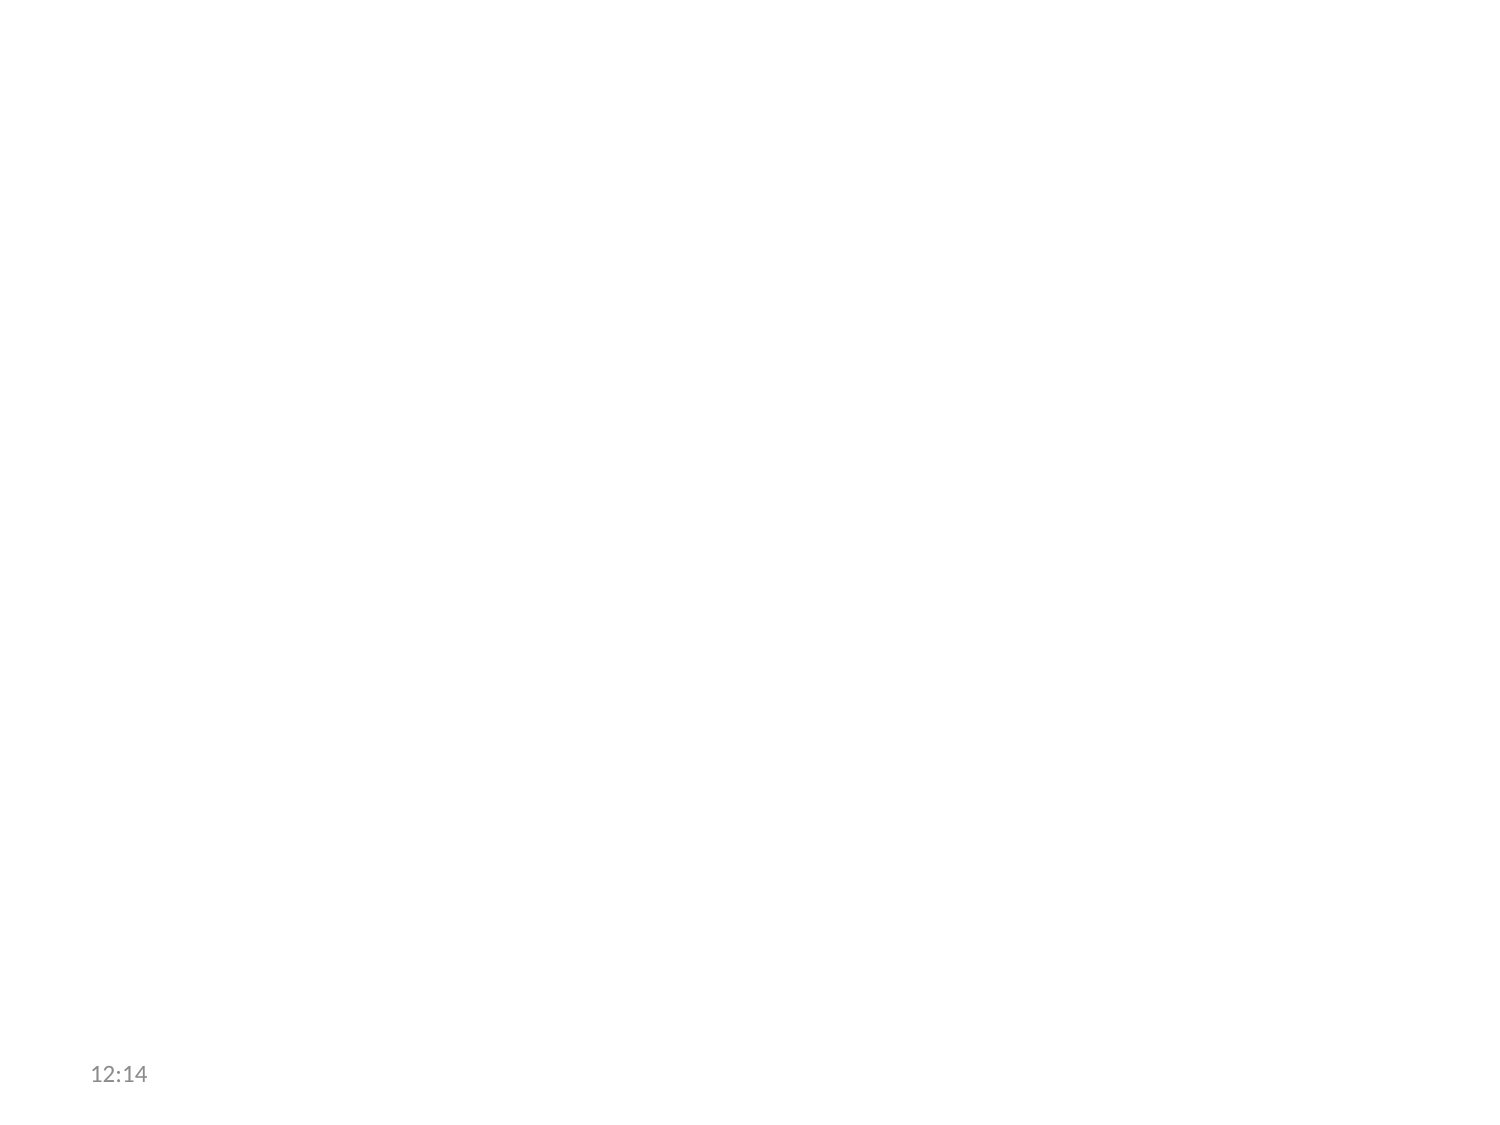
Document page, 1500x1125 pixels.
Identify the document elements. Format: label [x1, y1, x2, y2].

slide_number [75, 1042, 425, 1103]
